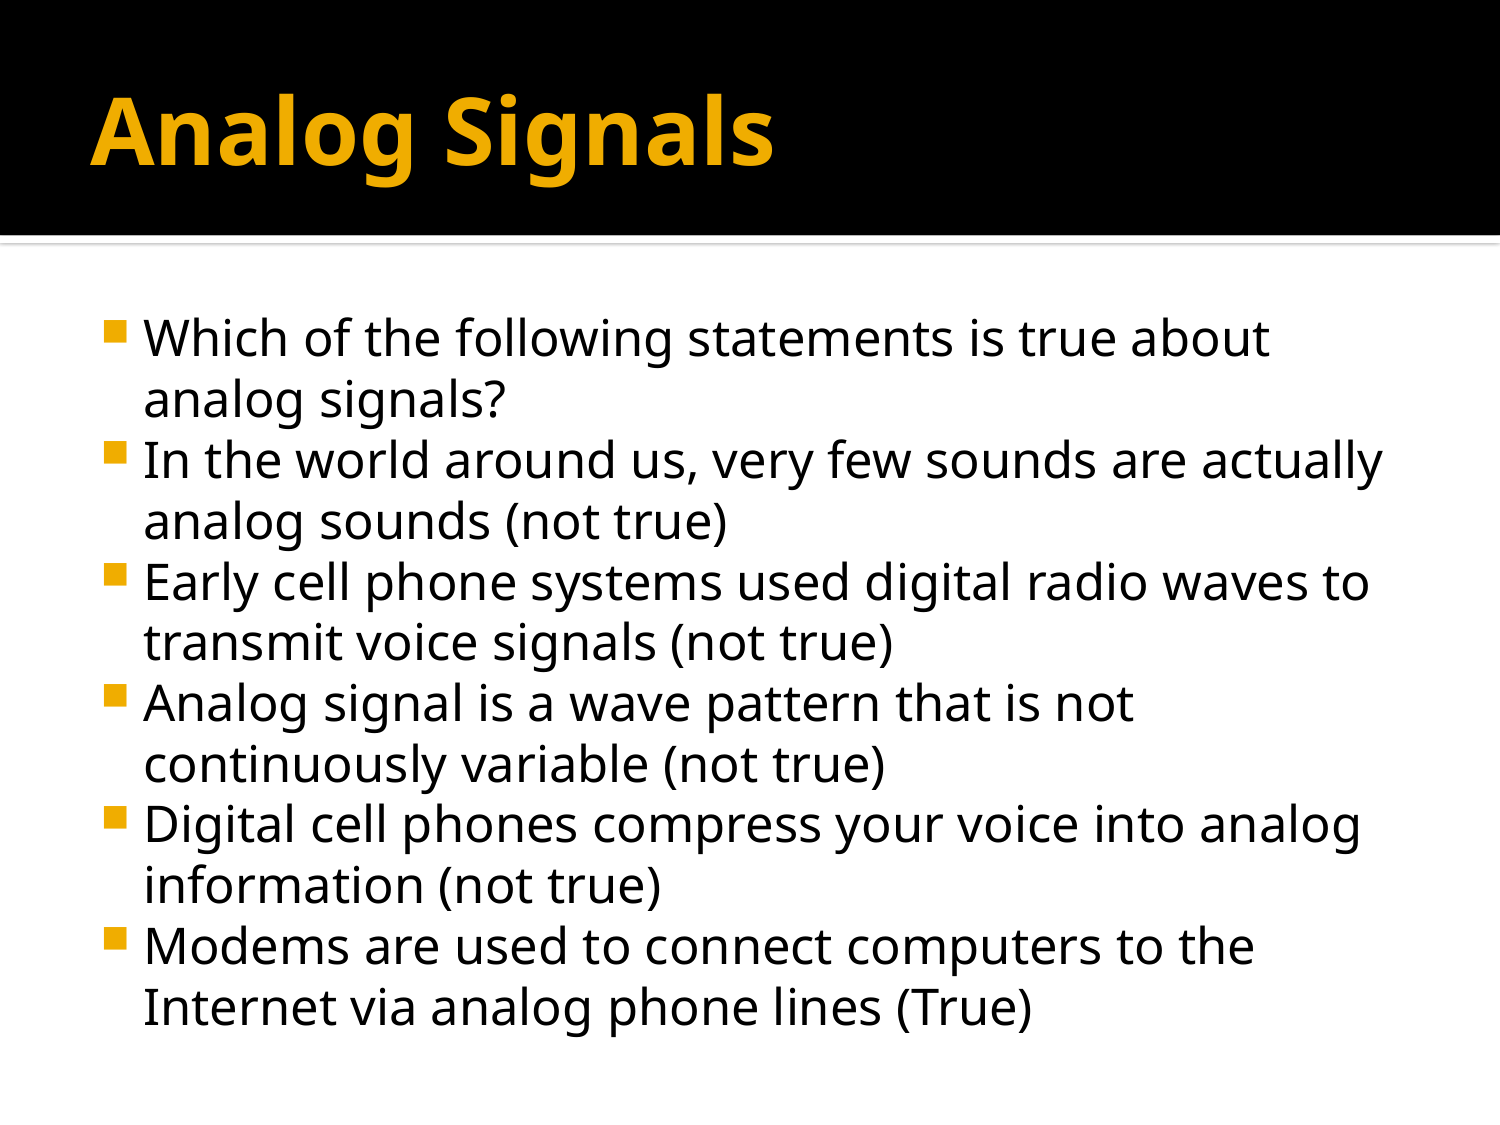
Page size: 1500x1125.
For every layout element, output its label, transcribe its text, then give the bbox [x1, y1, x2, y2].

title Analog Signals [75, 25, 1425, 231]
list Which of the following statements is true about analog signals? In the world around us, very few sounds are actually analog sounds (not true) Early cell phone systems used digital radio waves to transmit voice signals (not true) Analog signal is a wave pattern that is not continuously variable (not true) Digital cell phones compress your voice into analog information (not true) Modems are used to connect computers to the Internet via analog phone lines (True) [75, 291, 1425, 1050]
